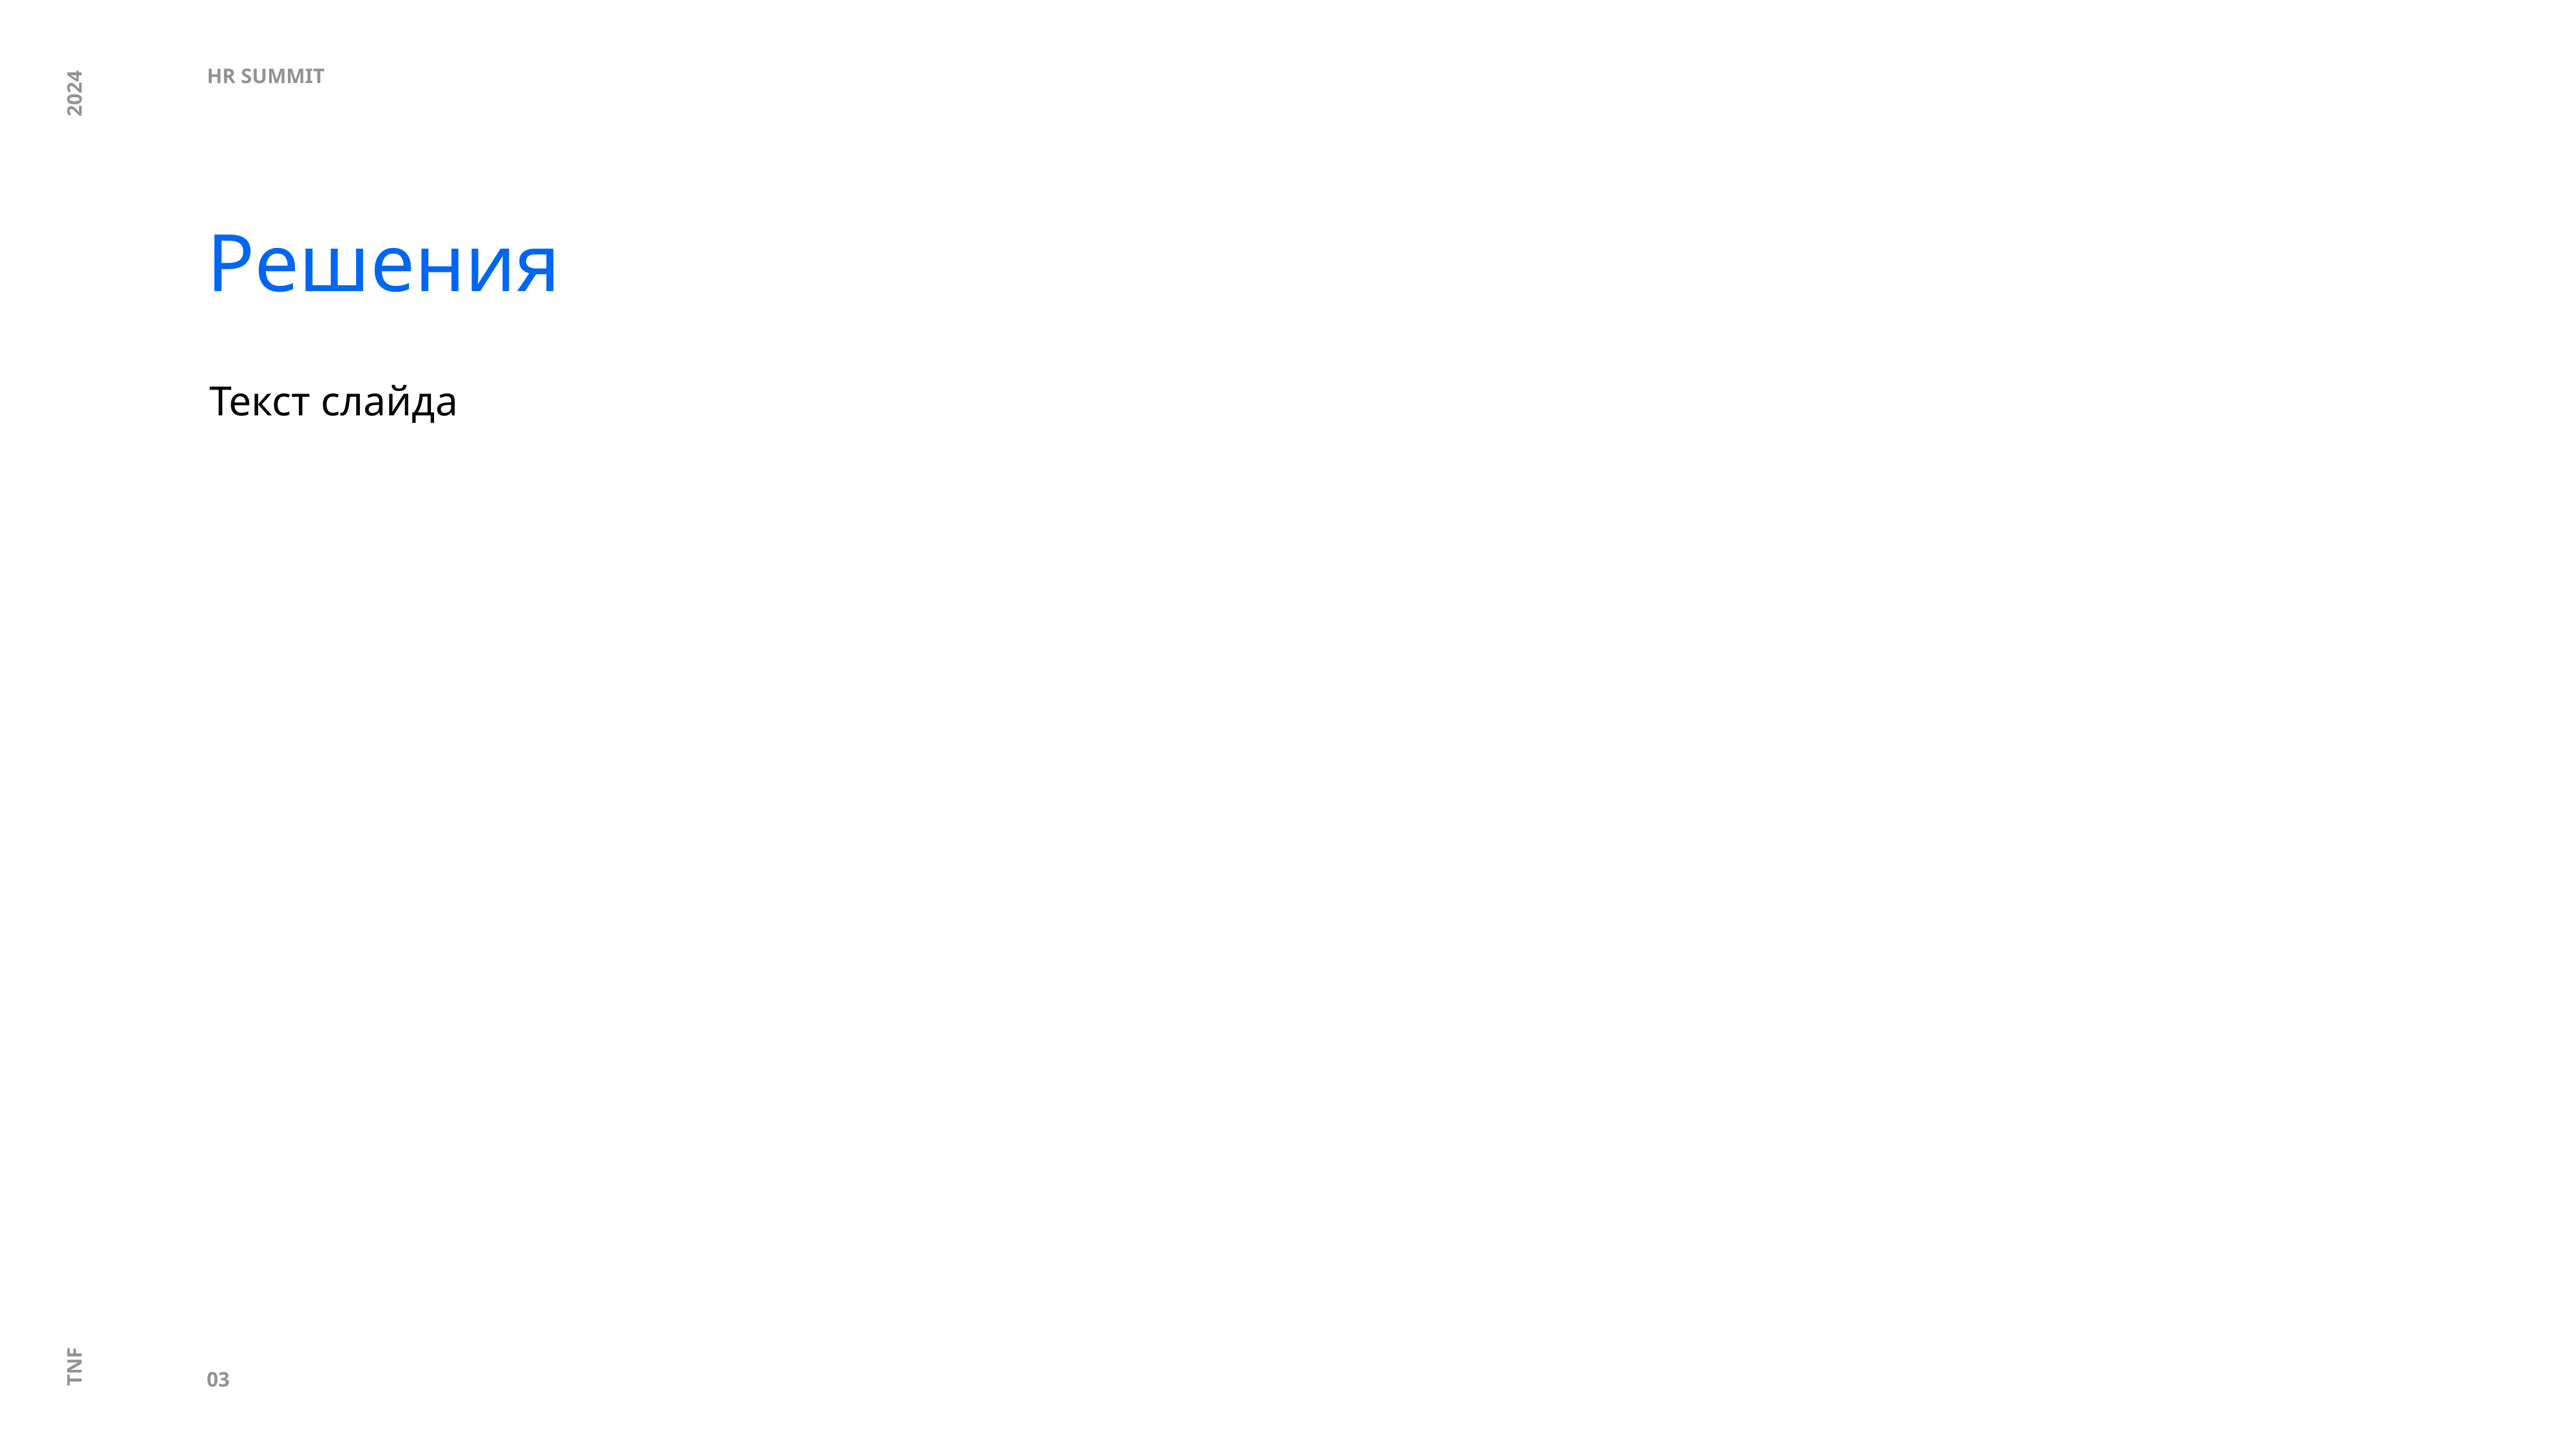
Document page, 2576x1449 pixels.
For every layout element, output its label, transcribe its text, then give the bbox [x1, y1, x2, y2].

text_box Текст слайда [204, 370, 1349, 429]
text_box Решения [201, 207, 1345, 313]
text_box 03 [201, 1361, 267, 1396]
